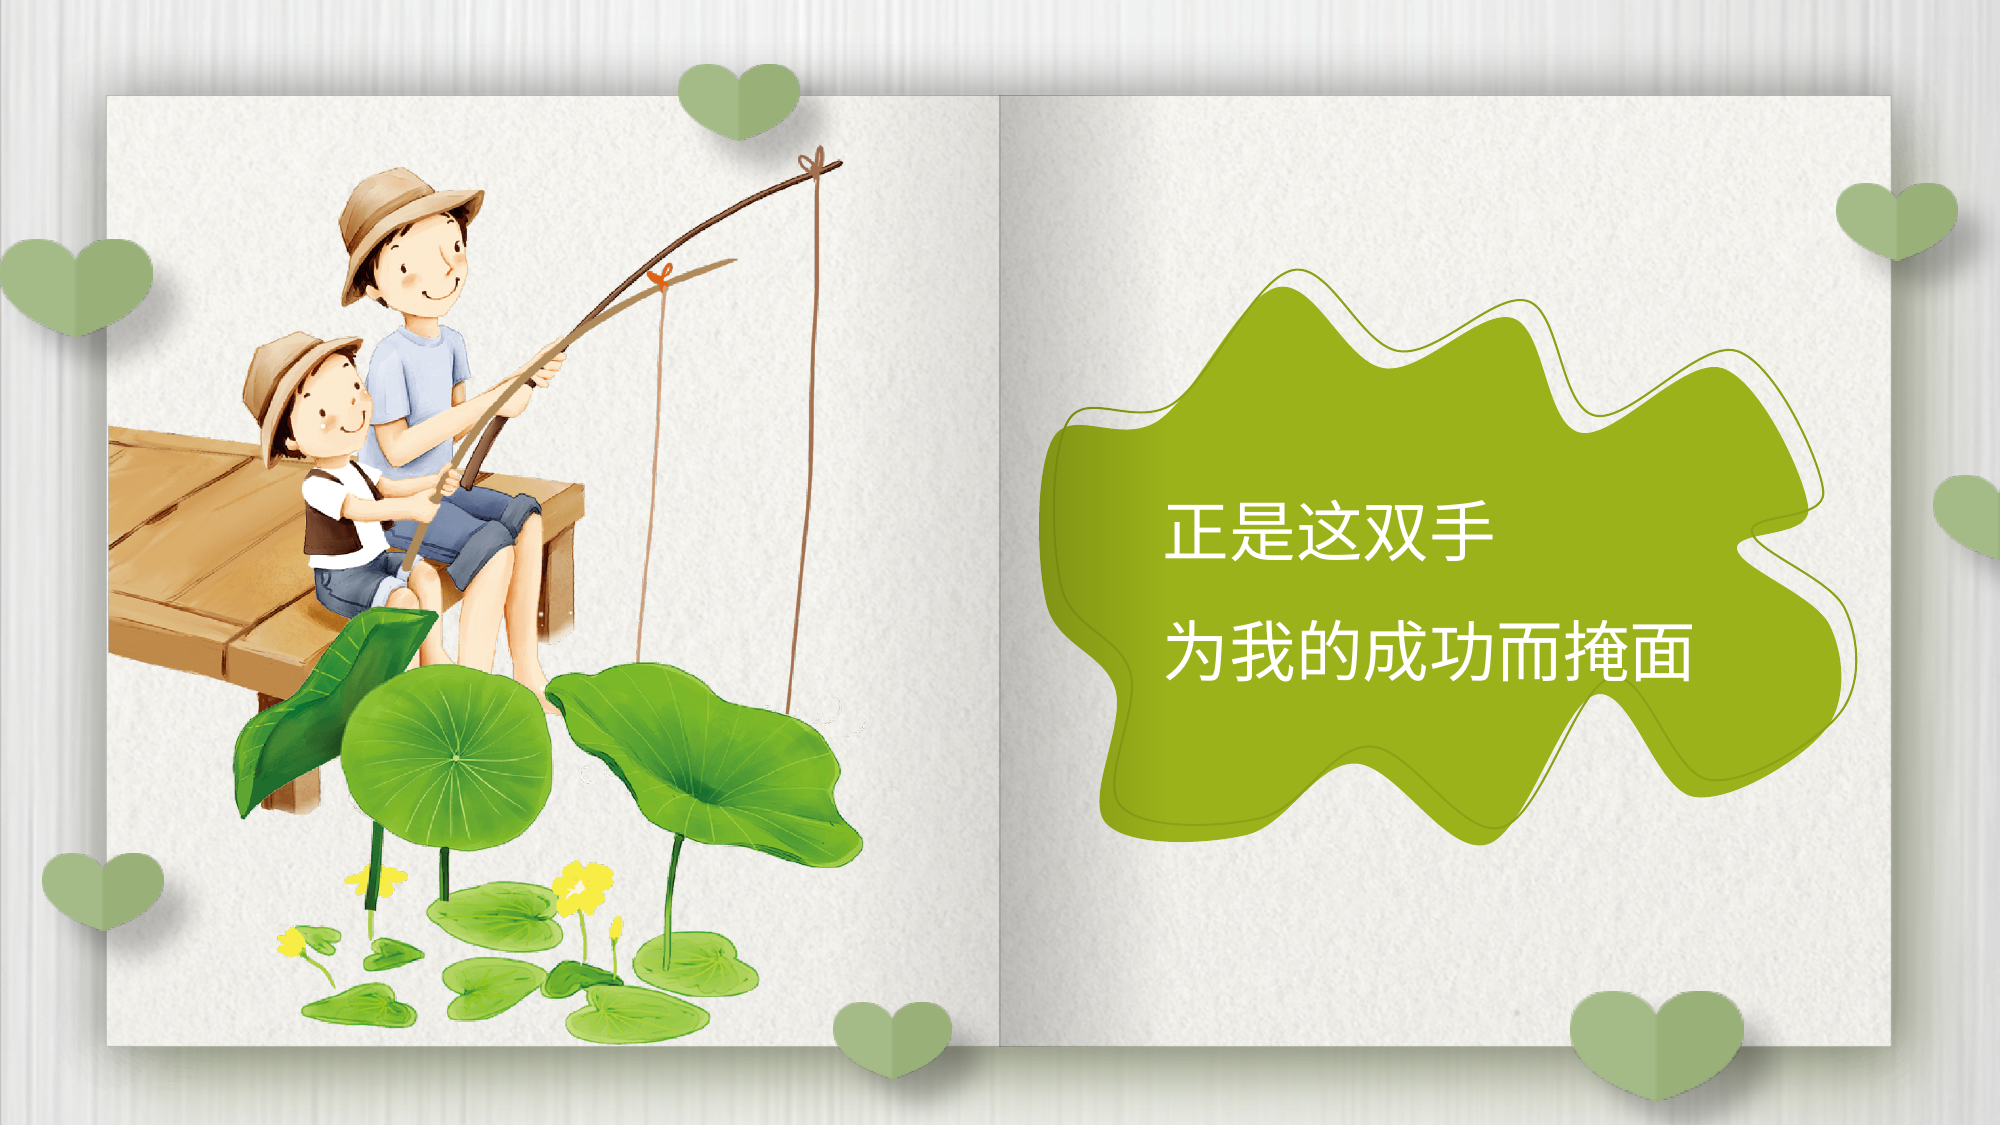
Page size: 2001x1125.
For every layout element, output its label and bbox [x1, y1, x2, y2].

text_box [1281, 269, 1857, 846]
picture [0, 0, 2001, 1125]
text_box [719, 95, 1281, 1047]
